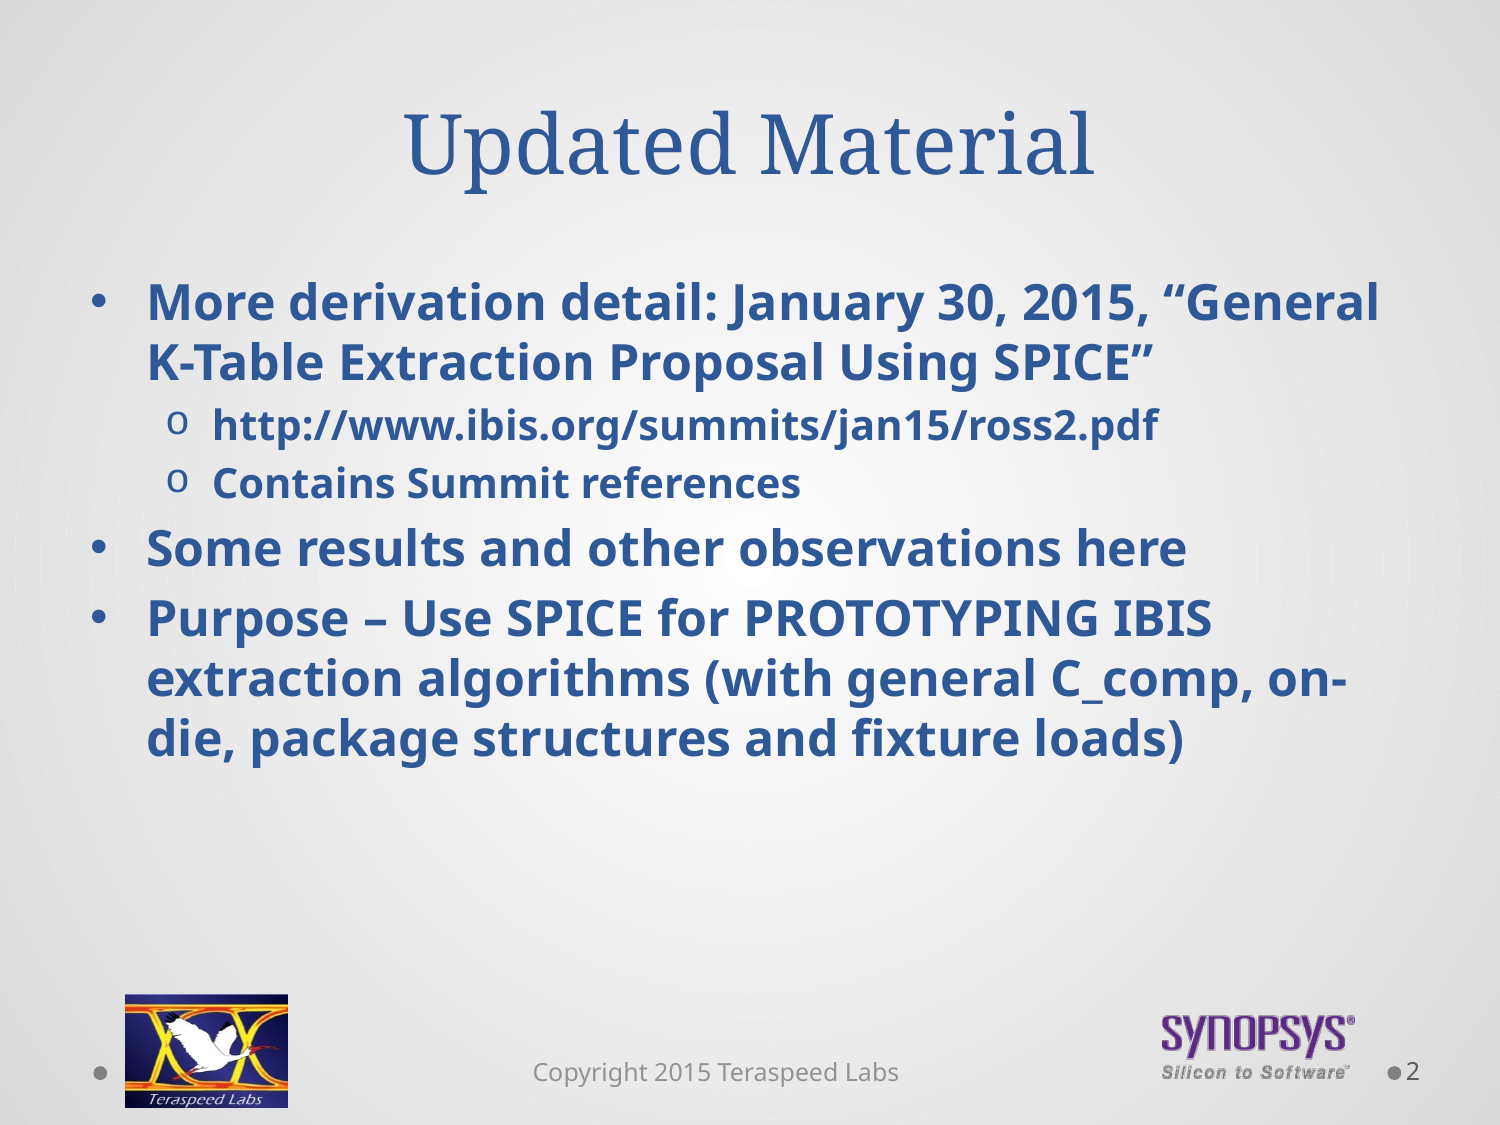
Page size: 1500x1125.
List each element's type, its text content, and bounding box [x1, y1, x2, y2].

picture [125, 1005, 288, 1108]
list More derivation detail: January 30, 2015, “General K-Table Extraction Proposal Using SPICE” http://www.ibis.org/summits/jan15/ross2.pdf Contains Summit references Some results and other observations here Purpose – Use SPICE for PROTOTYPING IBIS extraction algorithms (with general C_comp, on-die, package structures and fixture loads) [75, 262, 1425, 1005]
title Updated Material [75, 0, 1425, 262]
slide_number 2 [1401, 1042, 1494, 1103]
picture [1162, 1005, 1355, 1092]
footer Copyright 2015 Teraspeed Labs [525, 1043, 993, 1103]
